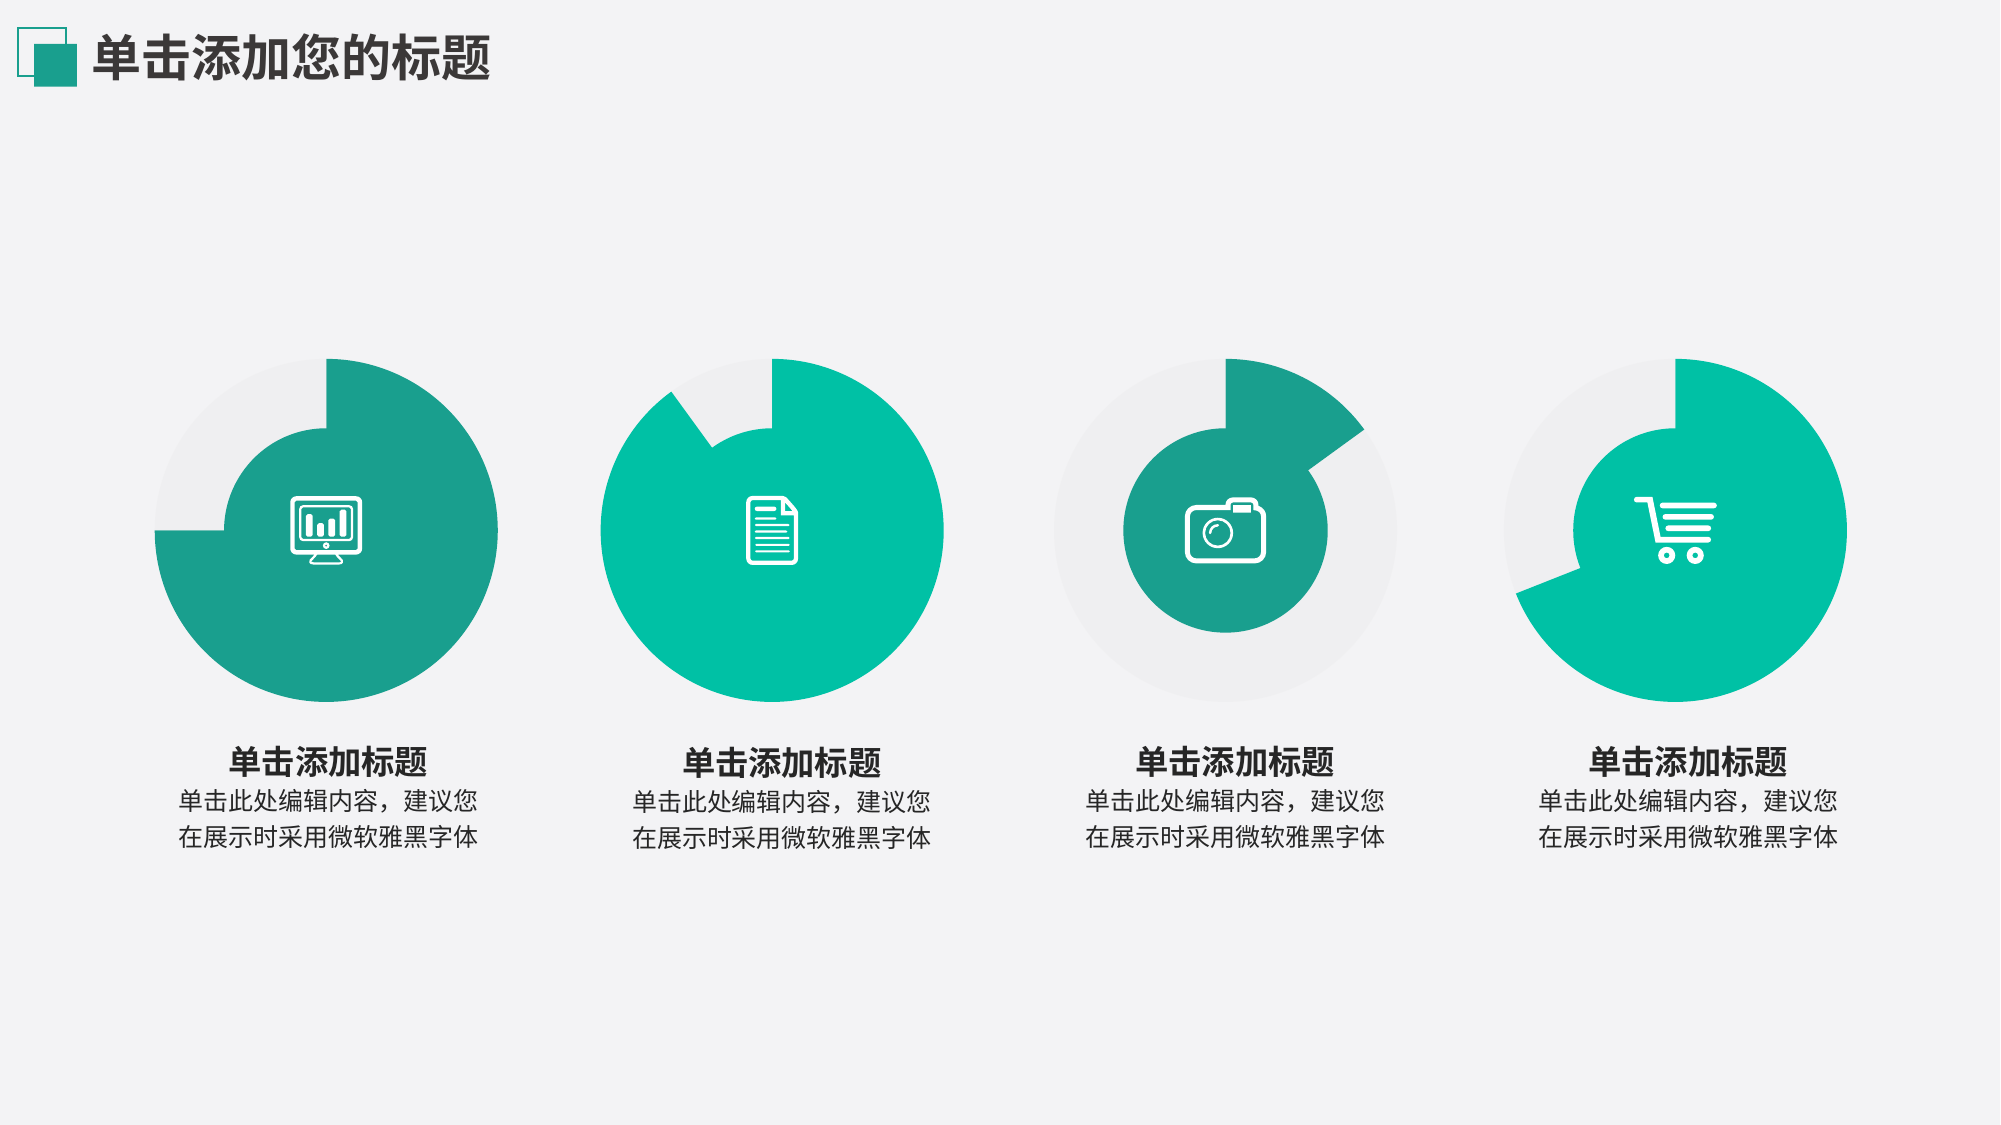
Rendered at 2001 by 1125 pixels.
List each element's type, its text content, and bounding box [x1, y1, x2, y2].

chart [583, 351, 961, 710]
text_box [136, 732, 521, 850]
text_box 单击添加您的标题 [76, 19, 565, 94]
chart [137, 351, 515, 710]
chart [1486, 351, 1864, 710]
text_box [589, 733, 974, 851]
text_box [290, 496, 363, 565]
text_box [1633, 496, 1717, 565]
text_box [746, 495, 799, 565]
chart [1037, 351, 1414, 710]
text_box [1043, 732, 1427, 850]
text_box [1184, 497, 1267, 564]
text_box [1496, 732, 1881, 850]
